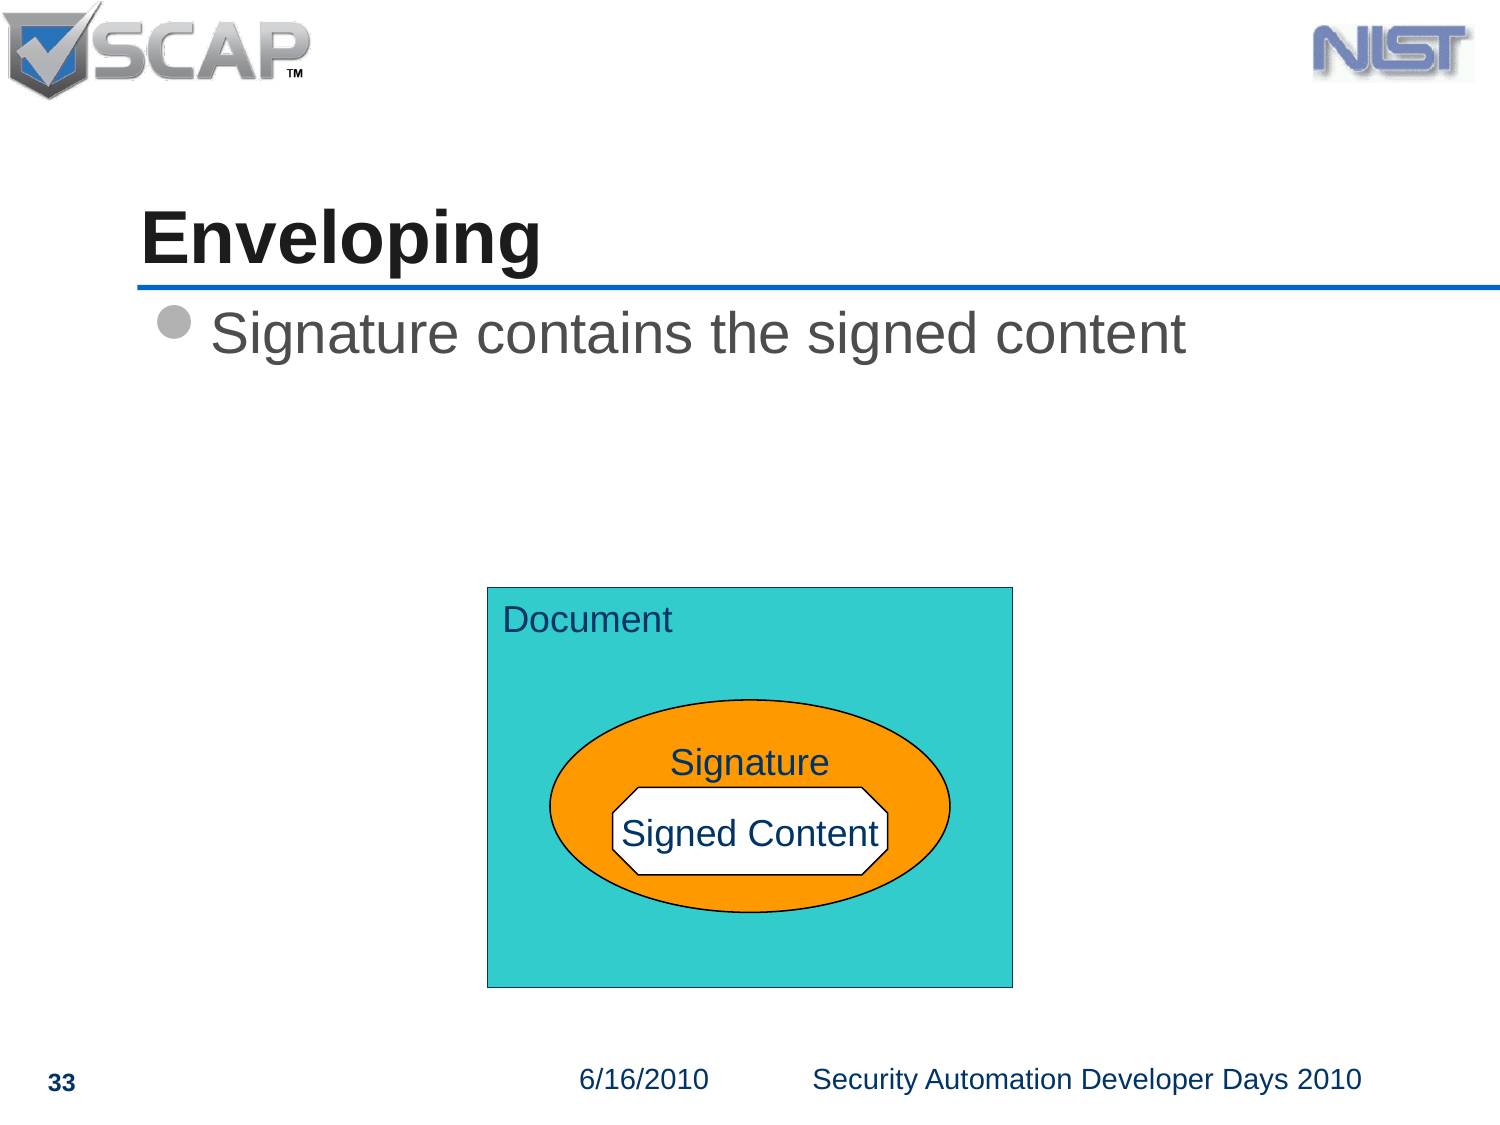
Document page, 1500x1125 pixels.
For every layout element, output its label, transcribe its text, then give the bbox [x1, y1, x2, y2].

title Enveloping [124, 99, 1426, 288]
footer Security Automation Developer Days 2010 [749, 1024, 1426, 1104]
picture [0, 0, 313, 103]
slide_number 33 [13, 1023, 111, 1105]
text_box Signature [549, 699, 950, 913]
text_box Document [487, 587, 1013, 988]
picture [1312, 24, 1475, 83]
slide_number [374, 1024, 725, 1104]
text_box Signed Content [612, 787, 888, 875]
list Signature contains the signed content [137, 287, 1400, 426]
